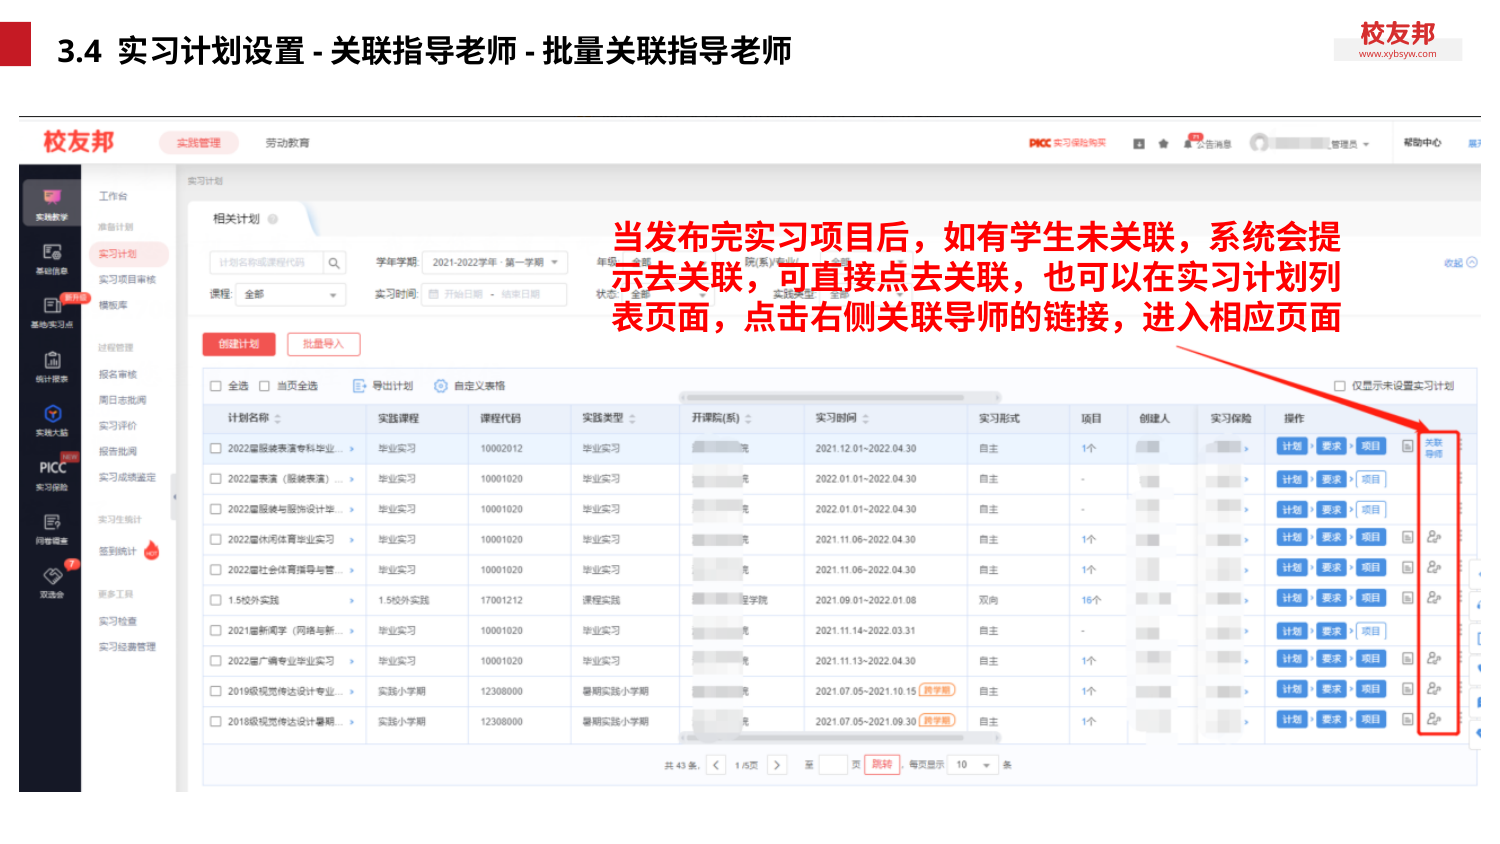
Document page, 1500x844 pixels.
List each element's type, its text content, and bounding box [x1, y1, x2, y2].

title 3.4 实习计划设置-关联指导老师-批量关联指导老师 [42, 11, 939, 77]
picture [1361, 21, 1435, 45]
picture [19, 116, 1481, 792]
